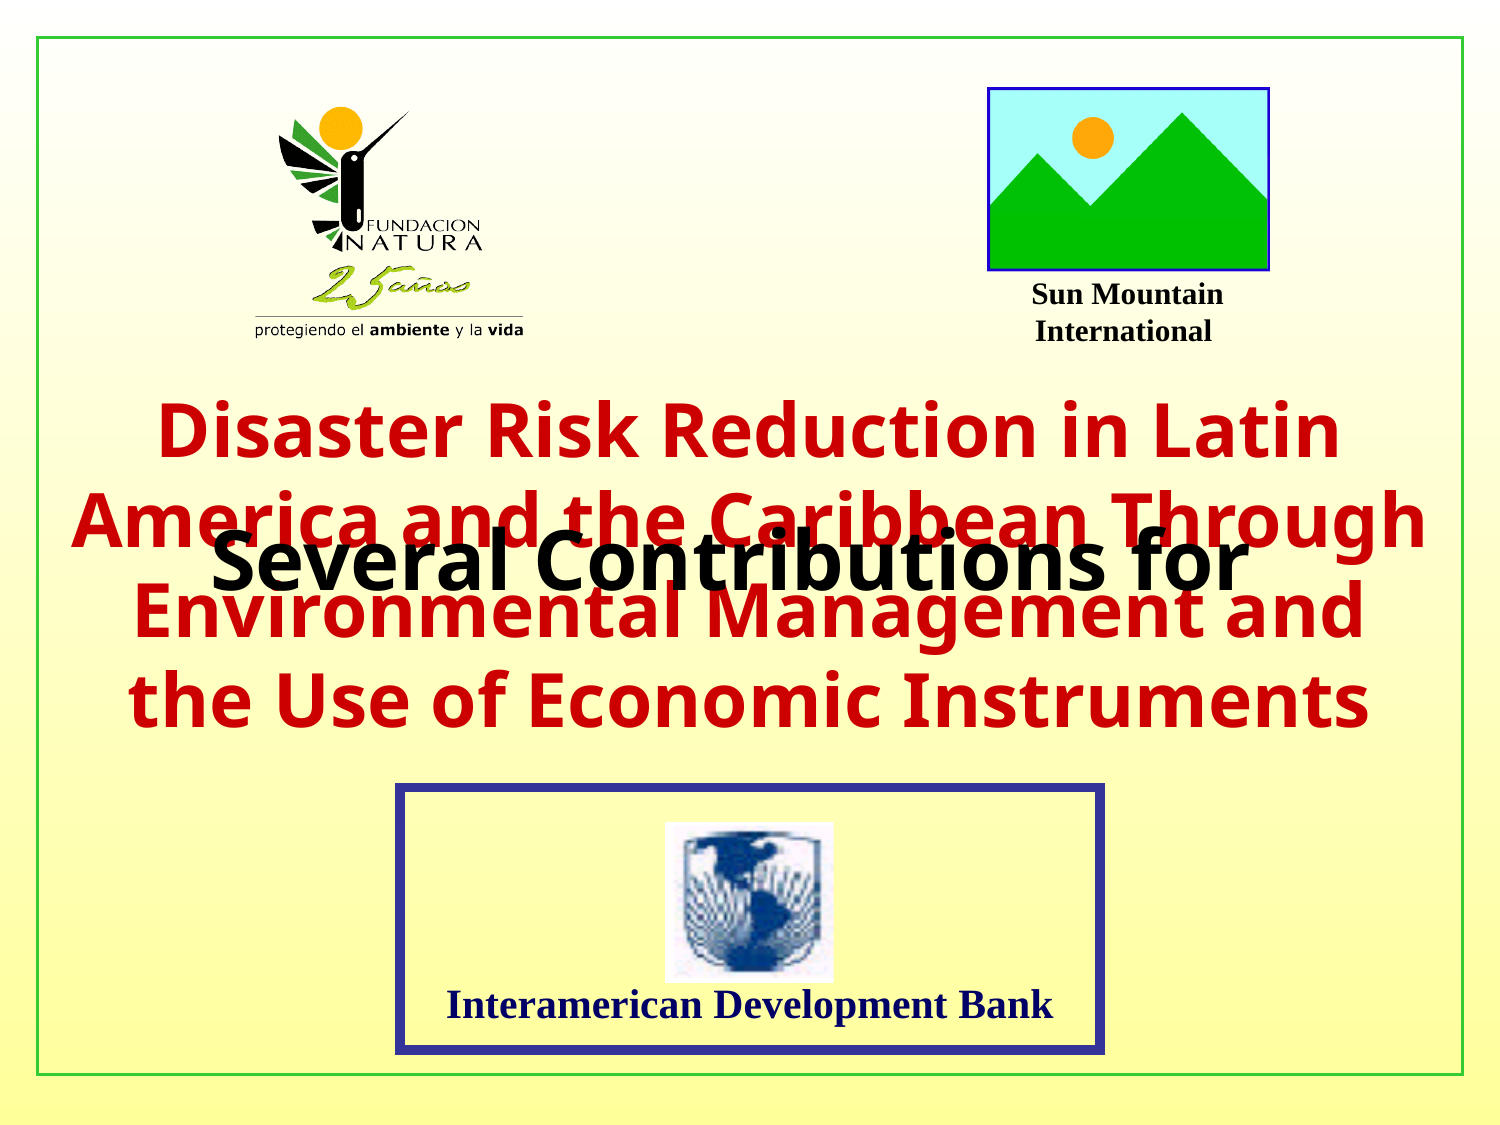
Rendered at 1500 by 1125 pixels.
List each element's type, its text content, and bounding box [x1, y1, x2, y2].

picture [225, 97, 550, 350]
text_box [664, 822, 834, 984]
subtitle Interamerican Development Bank [399, 787, 1101, 1051]
text_box Several Contributions for [150, 500, 1313, 615]
picture [987, 87, 1270, 272]
title Disaster Risk Reduction in Latin America and the Caribbean Through Environmental Management and the Use of Economic Instruments [49, 387, 1451, 738]
